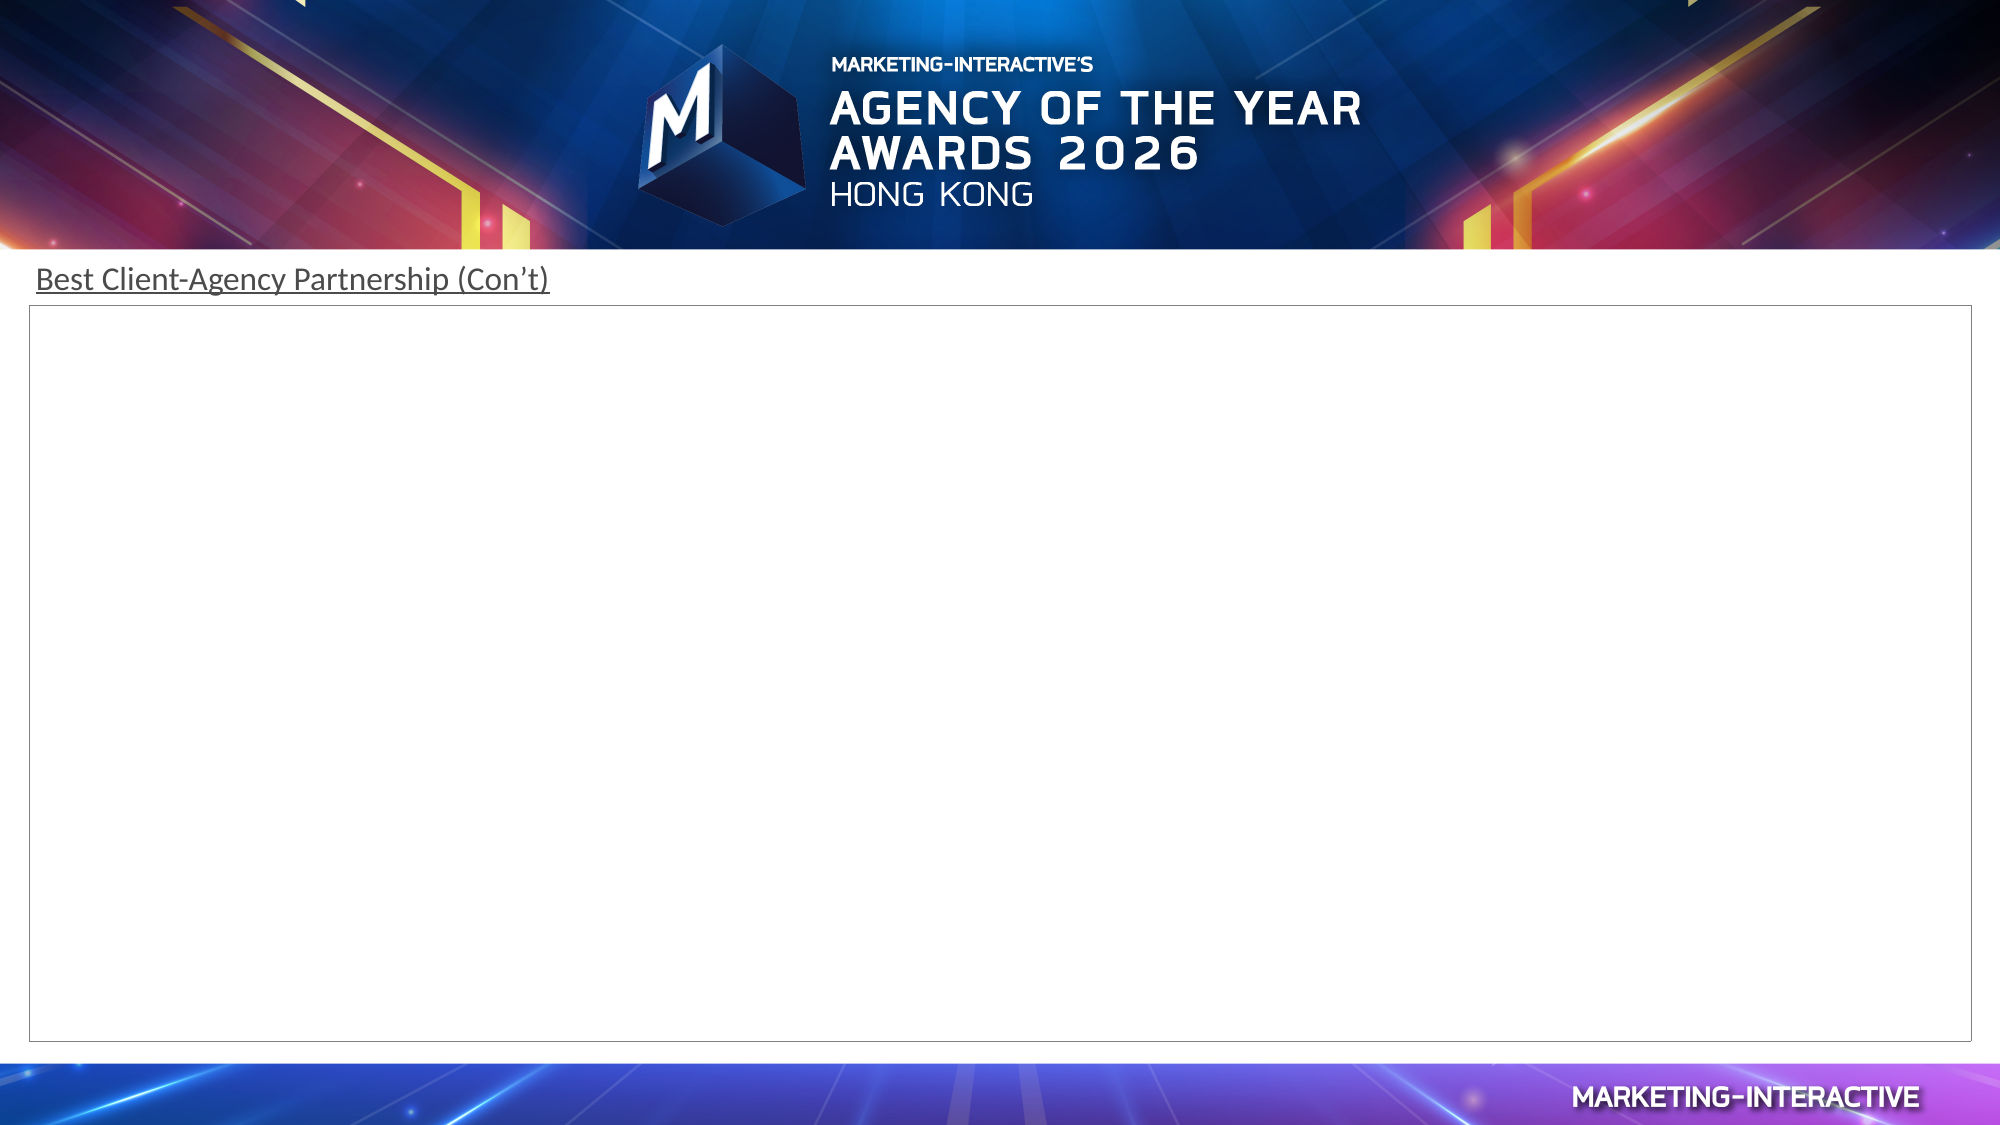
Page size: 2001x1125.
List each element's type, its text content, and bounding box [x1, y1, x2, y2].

picture [0, 0, 2000, 1125]
table_header [30, 306, 1971, 1041]
text_box Best Client-Agency Partnership (Con’t) [21, 249, 931, 304]
